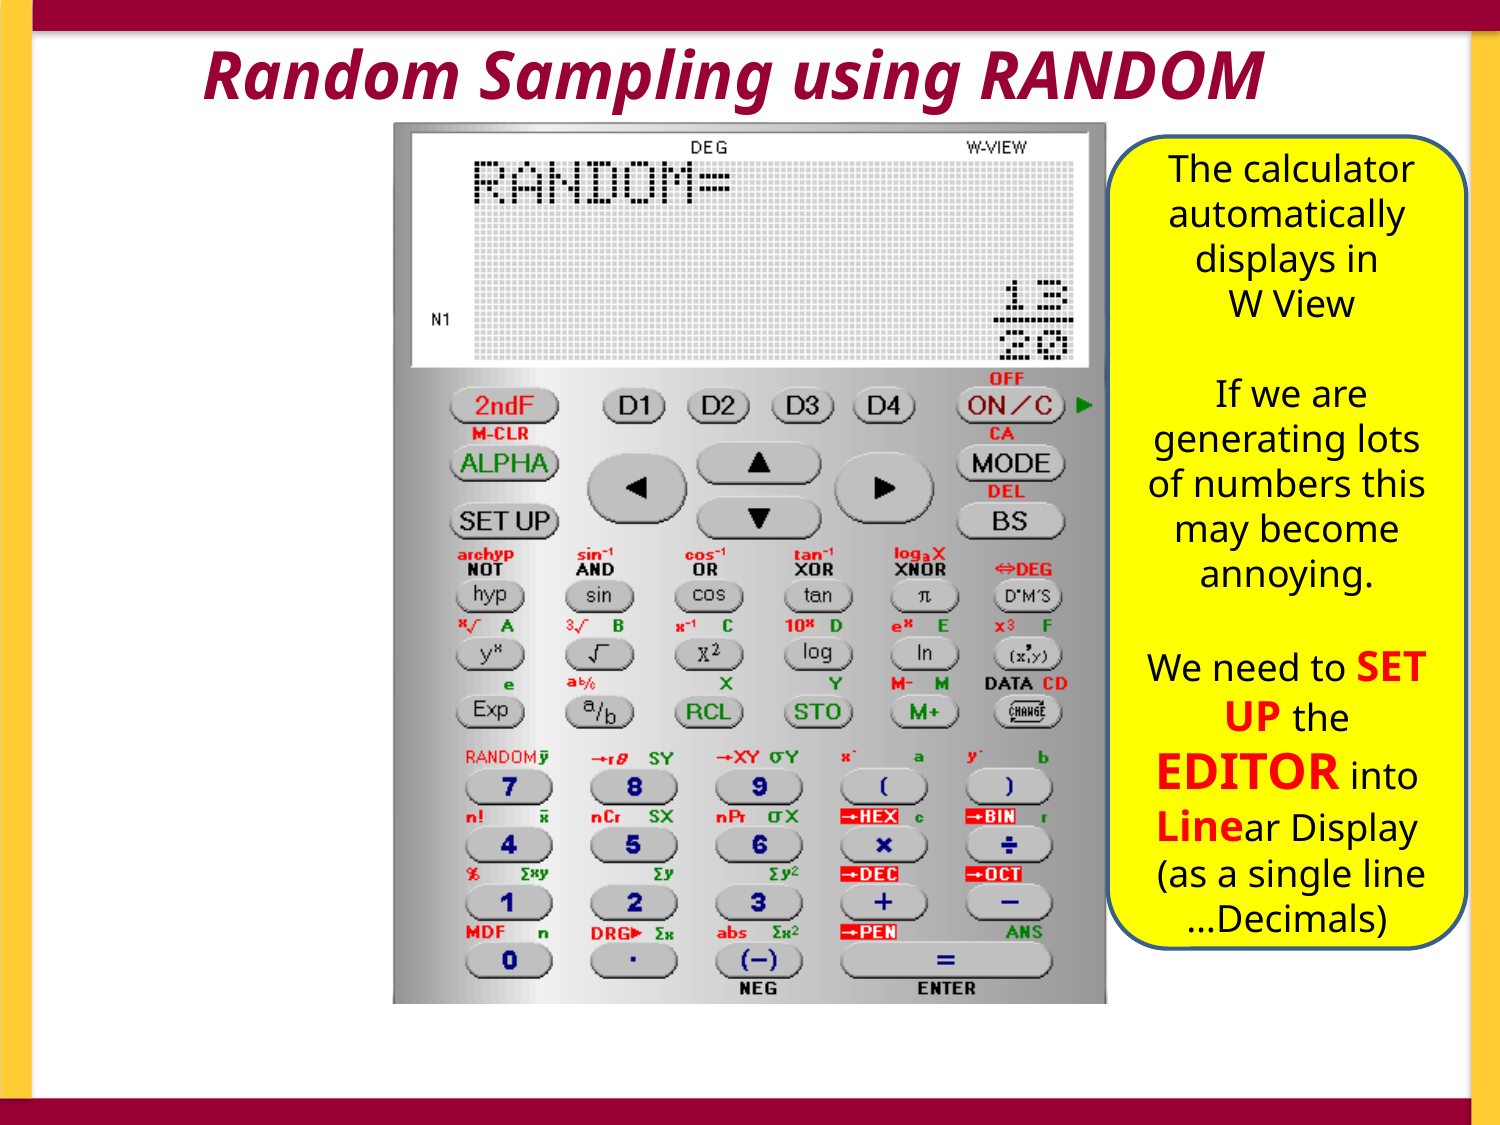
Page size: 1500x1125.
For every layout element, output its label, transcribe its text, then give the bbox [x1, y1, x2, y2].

text_box The calculator automatically displays in W View If we are generating lots of numbers this may become annoying. We need to SET UP the EDITOR into Linear Display (as a single line …Decimals) [1112, 134, 1469, 951]
picture [391, 120, 1108, 1005]
text_box Random Sampling using RANDOM [51, 25, 1418, 120]
